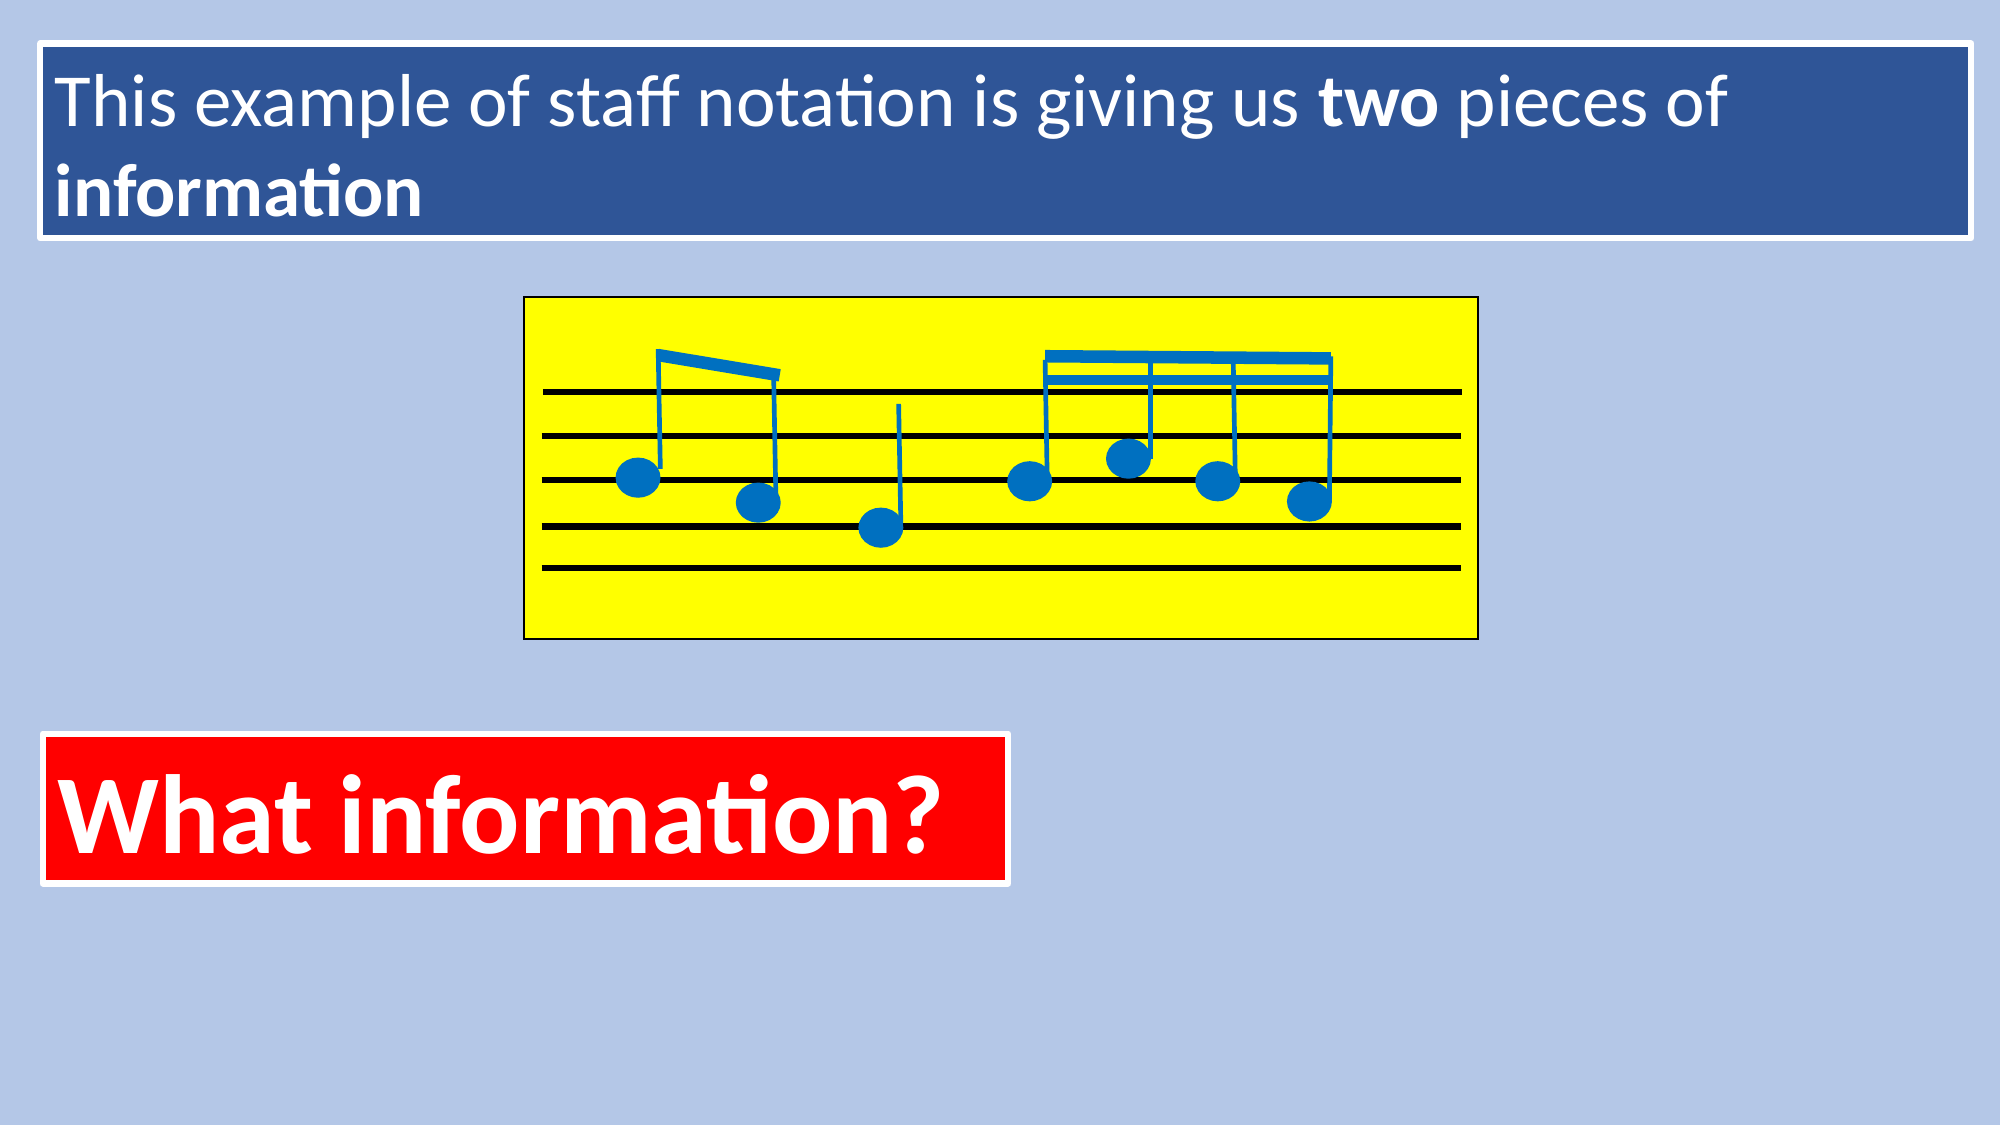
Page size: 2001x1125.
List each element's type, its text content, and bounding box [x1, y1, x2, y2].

text_box [1007, 461, 1044, 479]
text_box [615, 457, 661, 479]
text_box [523, 296, 1479, 640]
text_box What information? [42, 733, 1009, 884]
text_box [658, 355, 780, 376]
text_box [1195, 481, 1241, 502]
text_box [735, 482, 781, 523]
text_box [858, 507, 904, 526]
text_box [858, 527, 904, 548]
text_box This example of staff notation is giving us two pieces of information [40, 43, 1972, 239]
text_box [616, 481, 661, 498]
text_box [1007, 481, 1053, 502]
text_box [1195, 461, 1240, 479]
text_box [1286, 481, 1332, 522]
text_box [1106, 438, 1151, 479]
